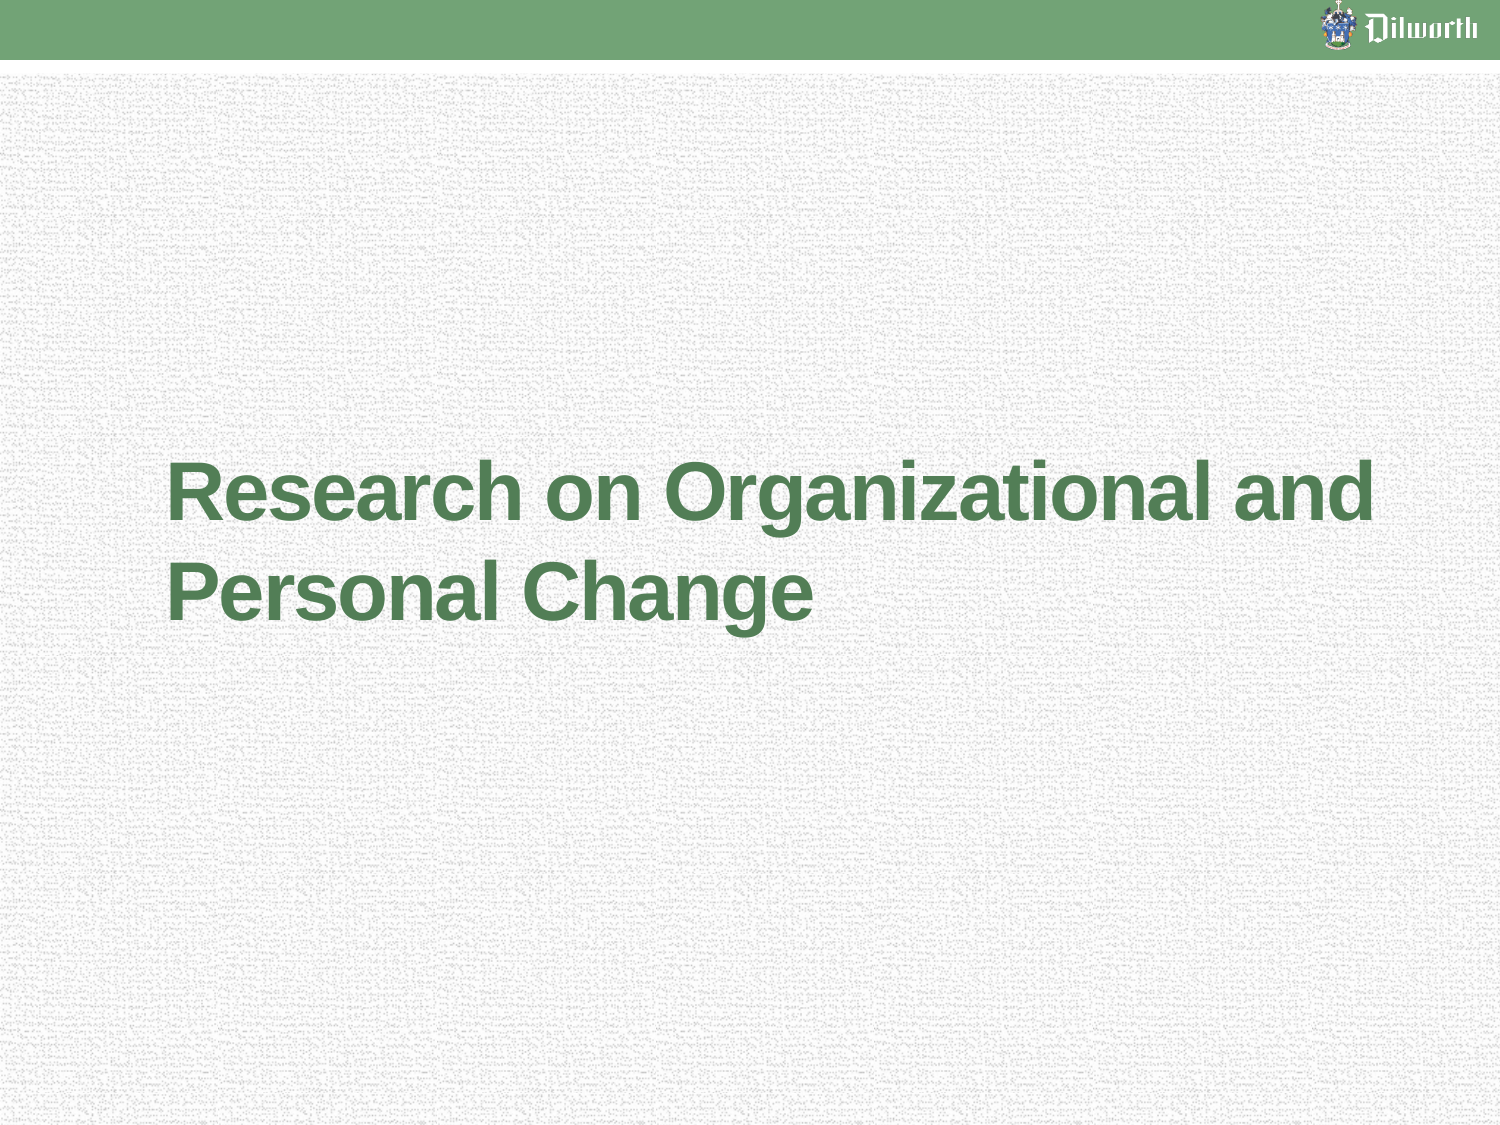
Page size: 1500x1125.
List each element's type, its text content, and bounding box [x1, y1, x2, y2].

title Research on Organizational and Personal Change [135, 456, 1486, 619]
picture [1304, 0, 1492, 65]
